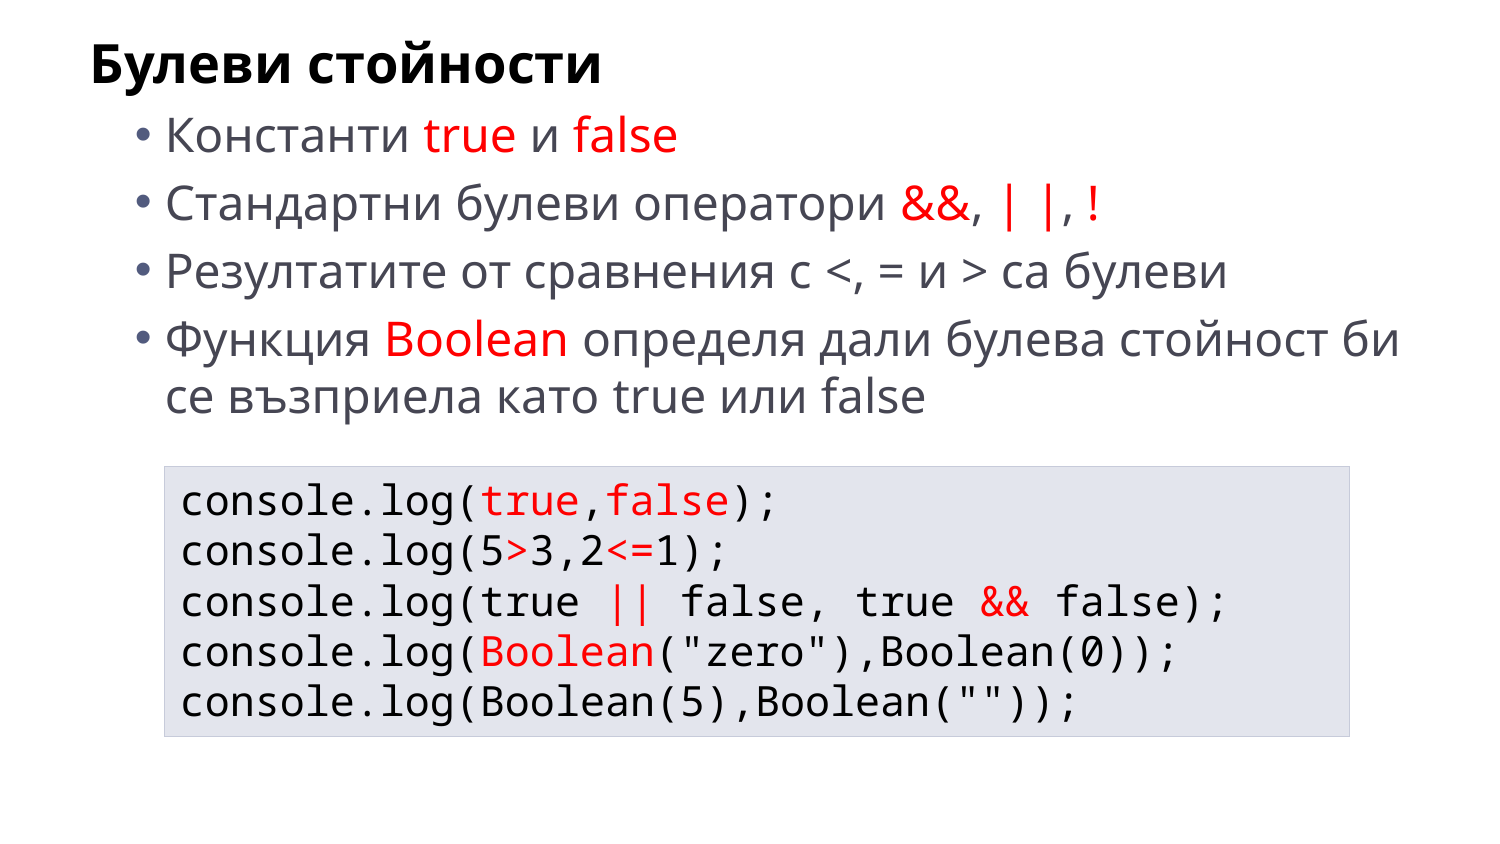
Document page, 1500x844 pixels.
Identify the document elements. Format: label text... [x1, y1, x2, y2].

list Булеви стойности Константи true и false Стандартни булеви оператори &&, | |, ! Резултатите от сравнения с <, = и > са булеви Функция Boolean определя дали булева стойност би се възприела като true или false [75, 21, 1475, 835]
text_box console.log(true,false); console.log(5>3,2<=1); console.log(true || false, true && false); console.log(Boolean("zero"),Boolean(0)); console.log(Boolean(5),Boolean("")); [164, 466, 1350, 737]
